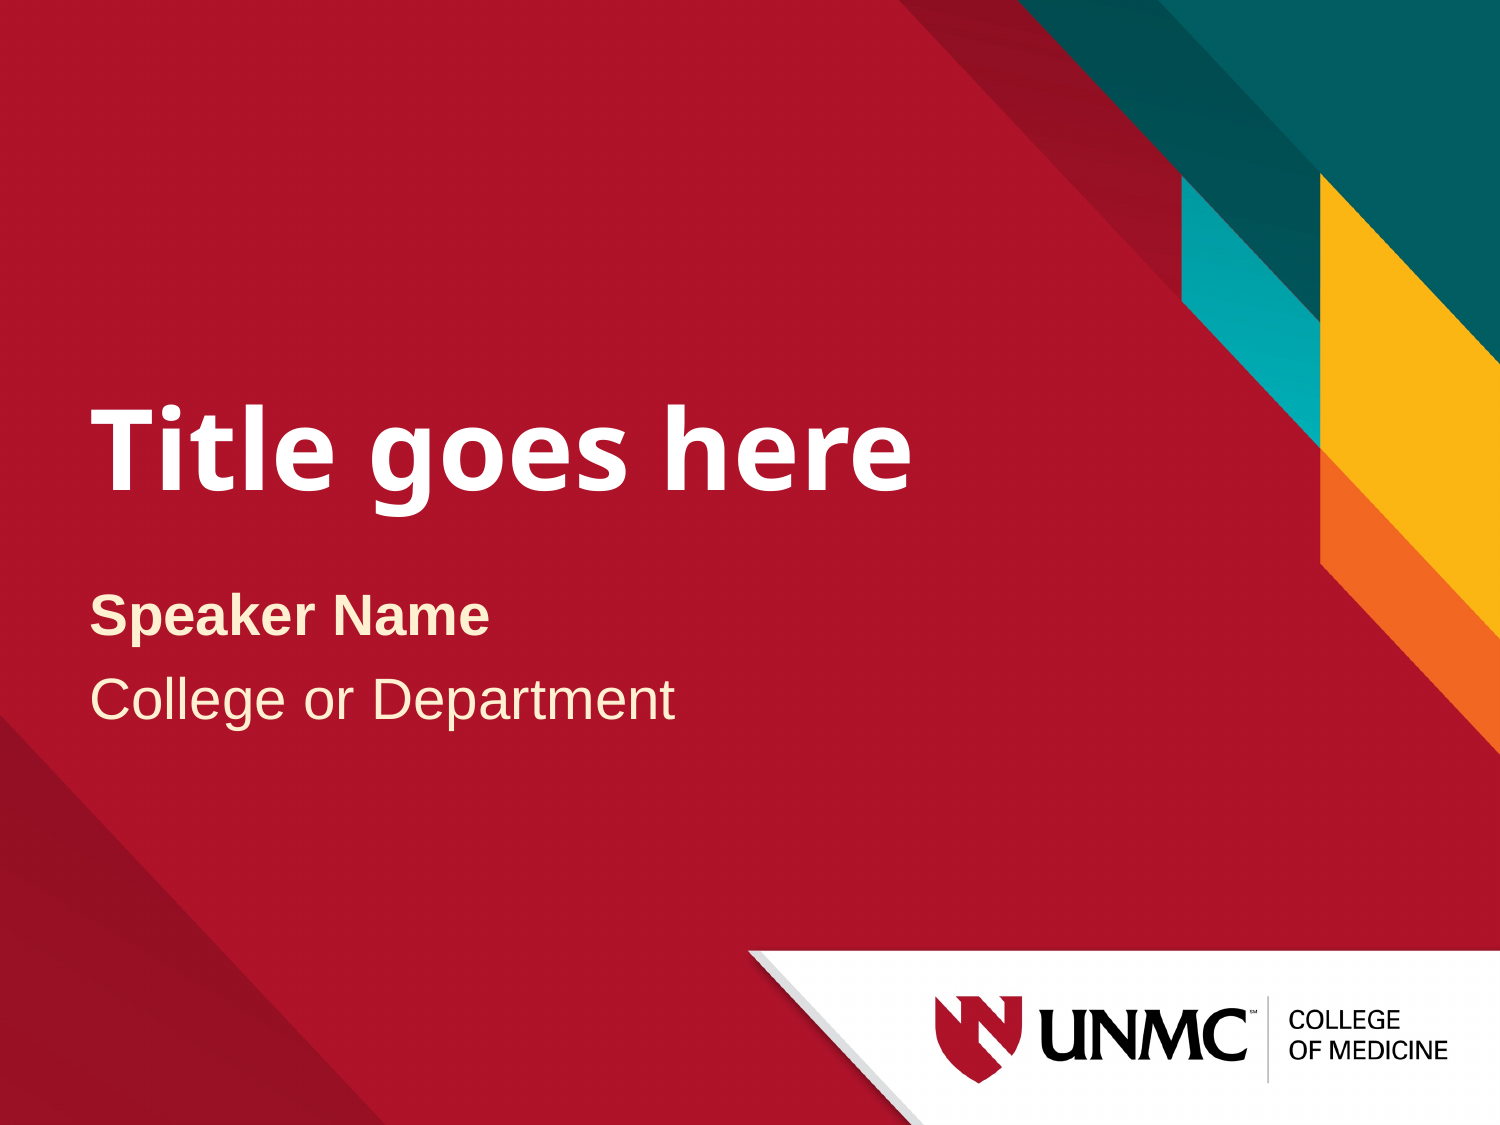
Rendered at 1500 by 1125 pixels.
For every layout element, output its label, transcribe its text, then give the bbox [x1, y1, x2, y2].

title Title goes here [74, 204, 1238, 512]
subtitle Speaker Name College or Department [74, 577, 1238, 861]
picture [0, 0, 1500, 1125]
